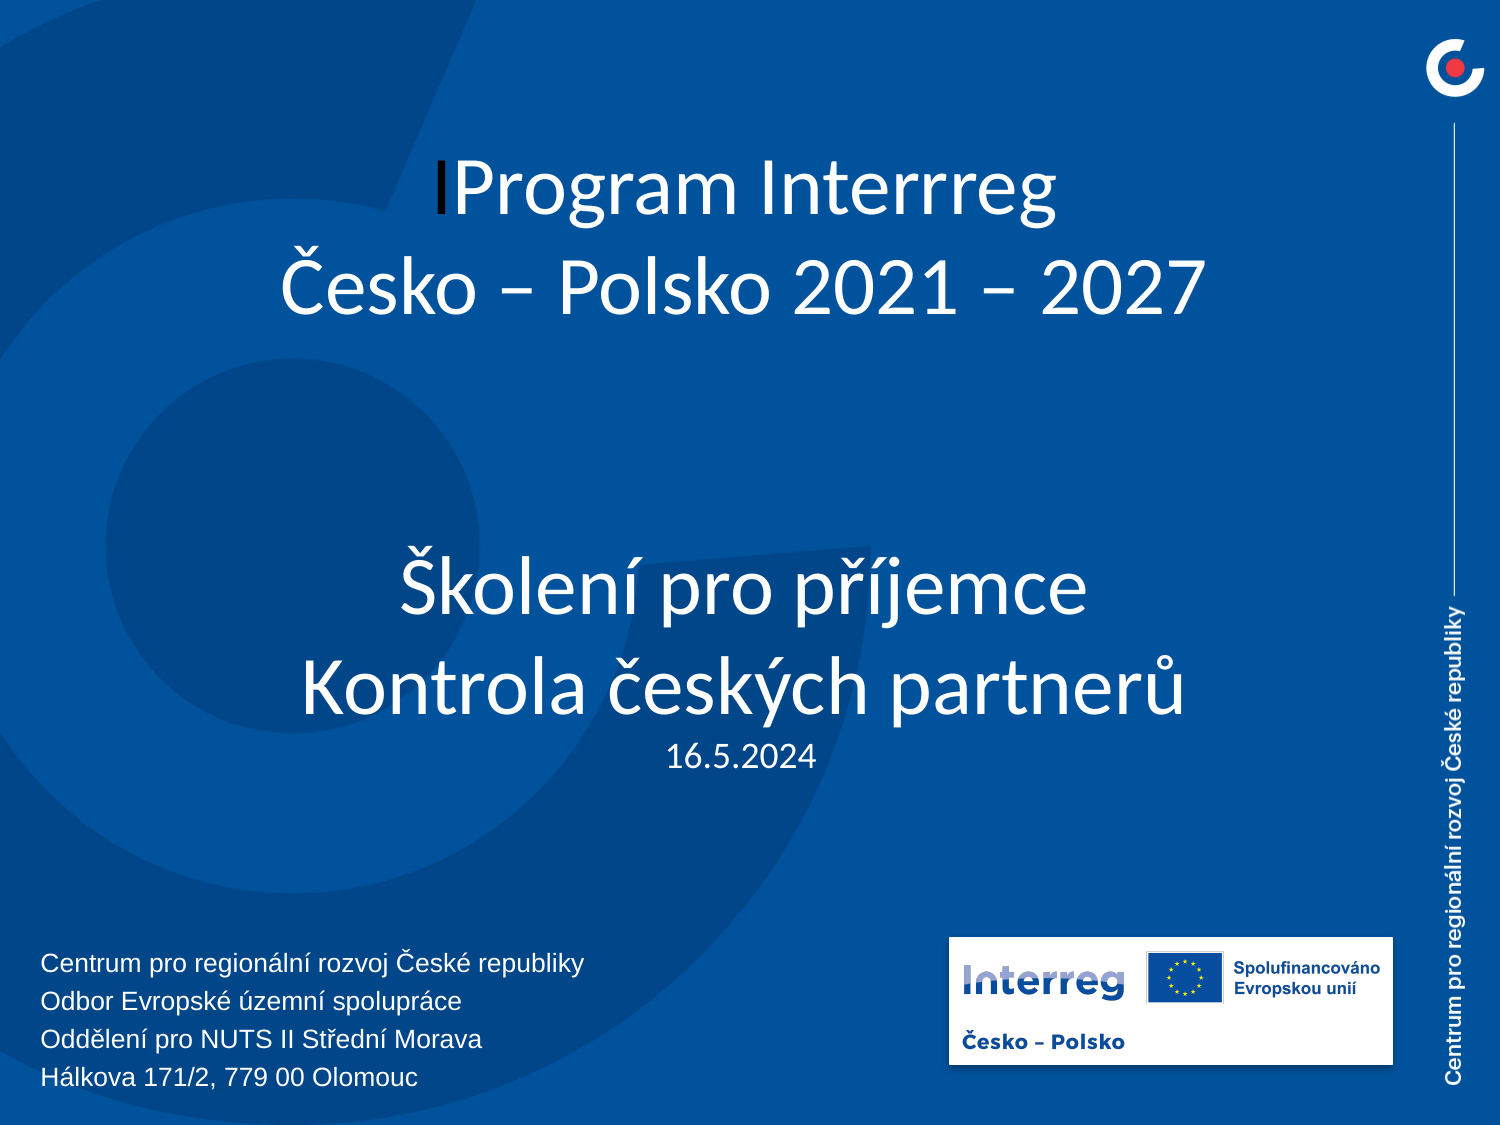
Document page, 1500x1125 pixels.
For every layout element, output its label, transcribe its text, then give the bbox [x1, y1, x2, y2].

picture [0, 0, 1500, 1125]
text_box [949, 937, 1393, 1065]
title IProgram Interrreg Česko – Polsko 2021 – 2027 Školení pro příjemce Kontrola českých partnerů 16.5.2024 [77, 124, 1413, 363]
list Centrum pro regionální rozvoj České republiky Odbor Evropské územní spolupráce Oddělení pro NUTS II Střední Morava Hálkova 171/2, 779 00 Olomouc [25, 938, 950, 1104]
